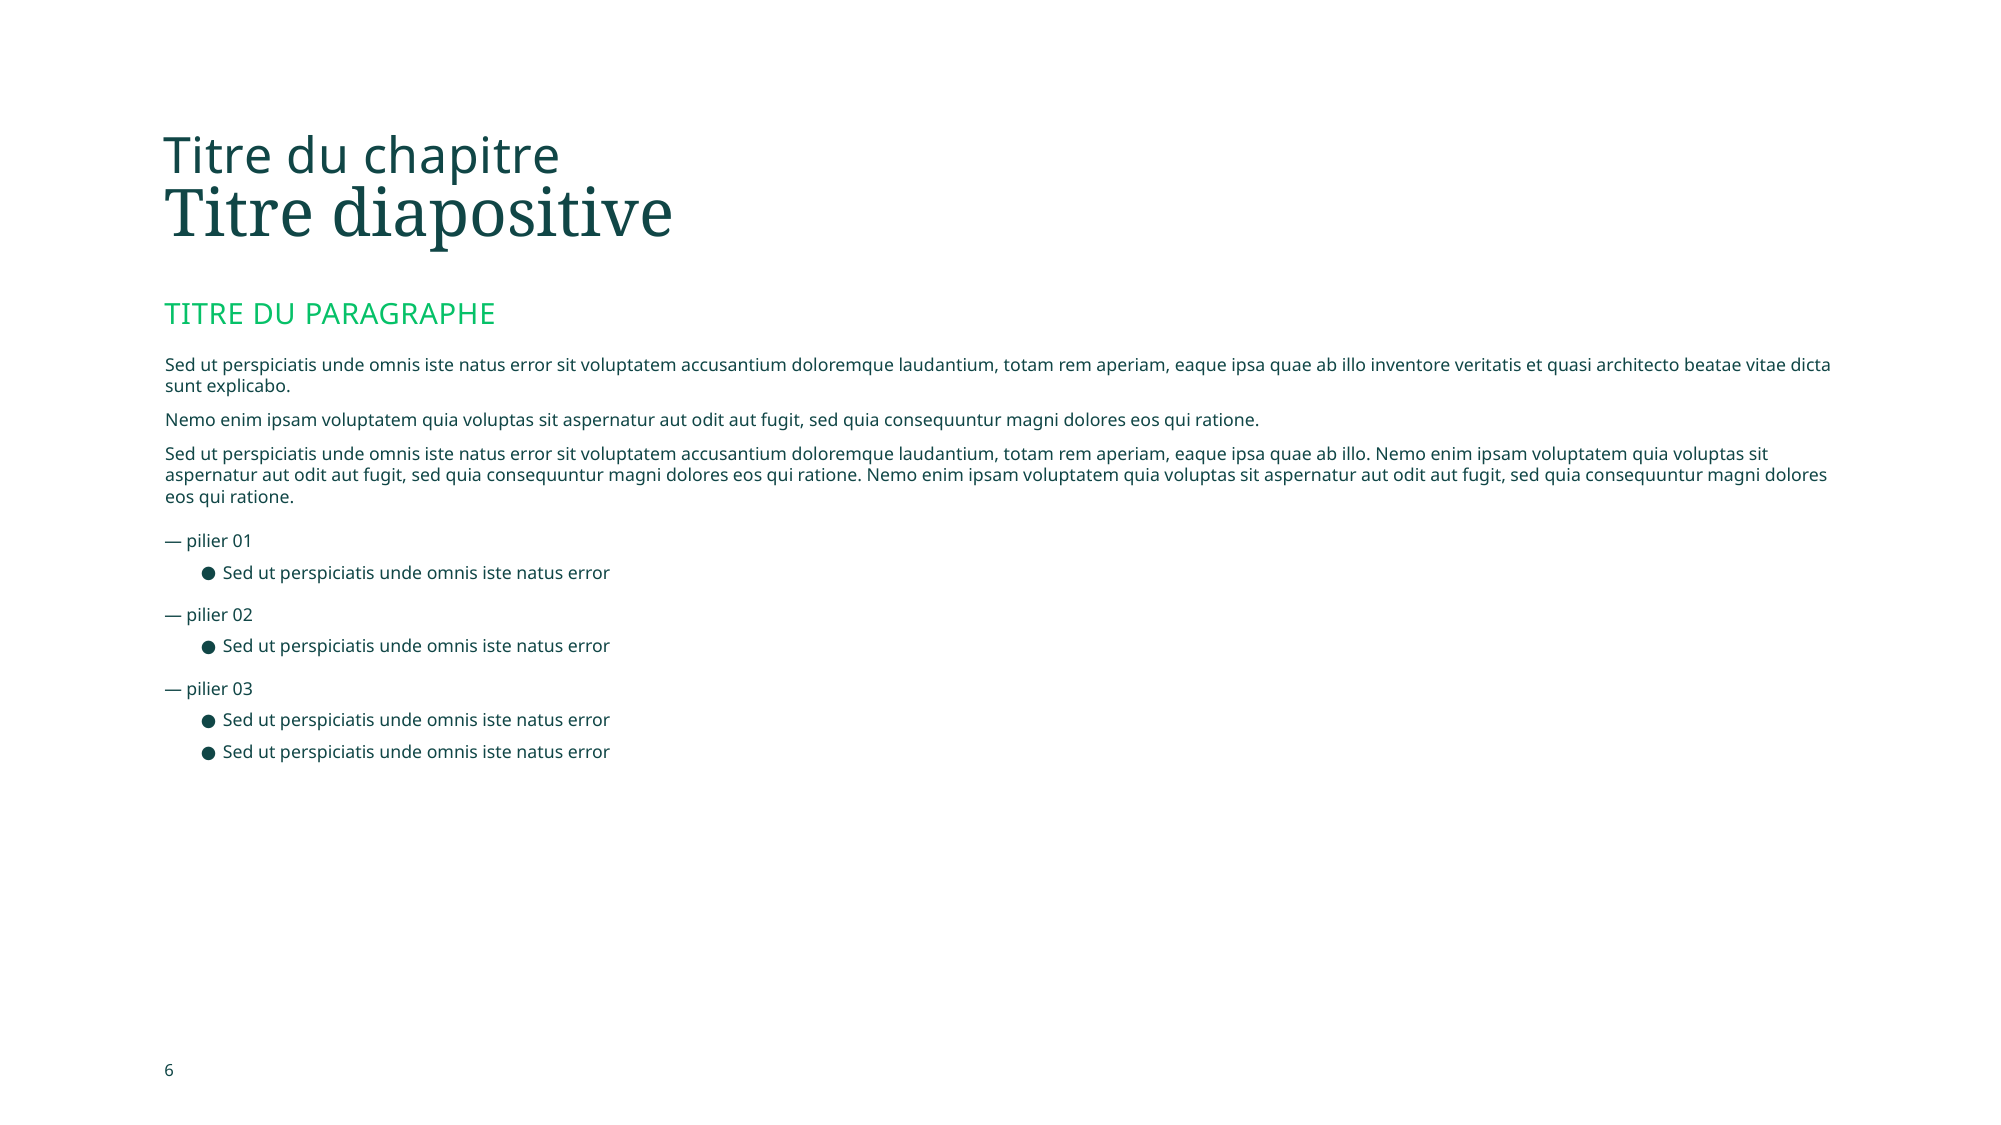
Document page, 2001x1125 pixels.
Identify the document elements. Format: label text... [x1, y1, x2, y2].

list TITRE DU PARAGRAPHE Sed ut perspiciatis unde omnis iste natus error sit voluptatem accusantium doloremque laudantium, totam rem aperiam, eaque ipsa quae ab illo inventore veritatis et quasi architecto beatae vitae dicta sunt explicabo. Nemo enim ipsam voluptatem quia voluptas sit aspernatur aut odit aut fugit, sed quia consequuntur magni dolores eos qui ratione. Sed ut perspiciatis unde omnis iste natus error sit voluptatem accusantium doloremque laudantium, totam rem aperiam, eaque ipsa quae ab illo. Nemo enim ipsam voluptatem quia voluptas sit aspernatur aut odit aut fugit, sed quia consequuntur magni dolores eos qui ratione. Nemo enim ipsam voluptatem quia voluptas sit aspernatur aut odit aut fugit, sed quia consequuntur magni dolores eos qui ratione. pilier 01 Sed ut perspiciatis unde omnis iste natus error pilier 02 Sed ut perspiciatis unde omnis iste natus error pilier 03 Sed ut perspiciatis unde omnis iste natus error Sed ut perspiciatis unde omnis iste natus error [164, 295, 1837, 995]
slide_number 6 [164, 1060, 202, 1081]
title Titre diapositive [164, 180, 1837, 252]
list Titre du chapitre [163, 123, 1836, 184]
